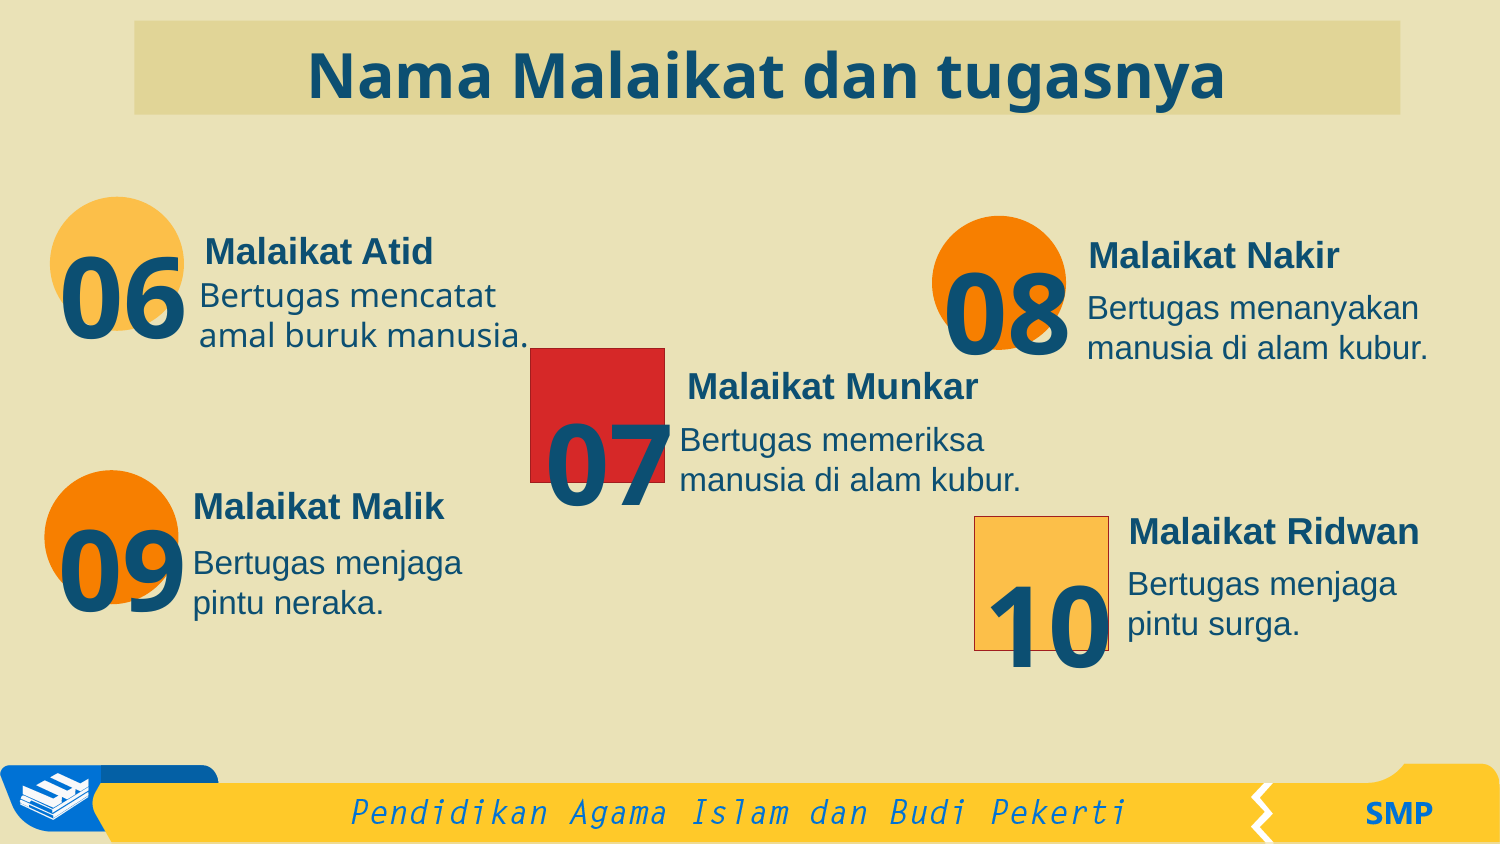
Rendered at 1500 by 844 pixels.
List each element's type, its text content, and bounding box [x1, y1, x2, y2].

text_box 10 [970, 547, 1112, 698]
text_box Bertugas menjaga pintu neraka. [177, 526, 557, 737]
text_box 06 [44, 219, 237, 369]
picture [0, 763, 1500, 844]
text_box [530, 348, 665, 385]
text_box Bertugas mencatat amal buruk manusia. [184, 259, 583, 373]
text_box [62, 470, 160, 491]
text_box 09 [43, 491, 177, 642]
text_box Malaikat Ridwan [1113, 495, 1441, 547]
text_box 08 [928, 234, 1073, 385]
text_box Bertugas menjaga pintu surga. [1112, 547, 1491, 758]
title Malaikat Atid [189, 215, 466, 259]
text_box Malaikat Malik [177, 470, 505, 526]
title Nama Malaikat dan tugasnya [134, 20, 1401, 115]
text_box Bertugas menanyakan manusia di alam kubur. [1071, 271, 1451, 483]
text_box Bertugas memeriksa manusia di alam kubur. [664, 403, 1043, 615]
text_box [953, 215, 1045, 234]
text_box Malaikat Nakir [1073, 219, 1401, 271]
text_box [67, 196, 167, 219]
text_box Malaikat Munkar [672, 350, 999, 403]
text_box 07 [530, 385, 672, 536]
text_box [974, 516, 1109, 547]
